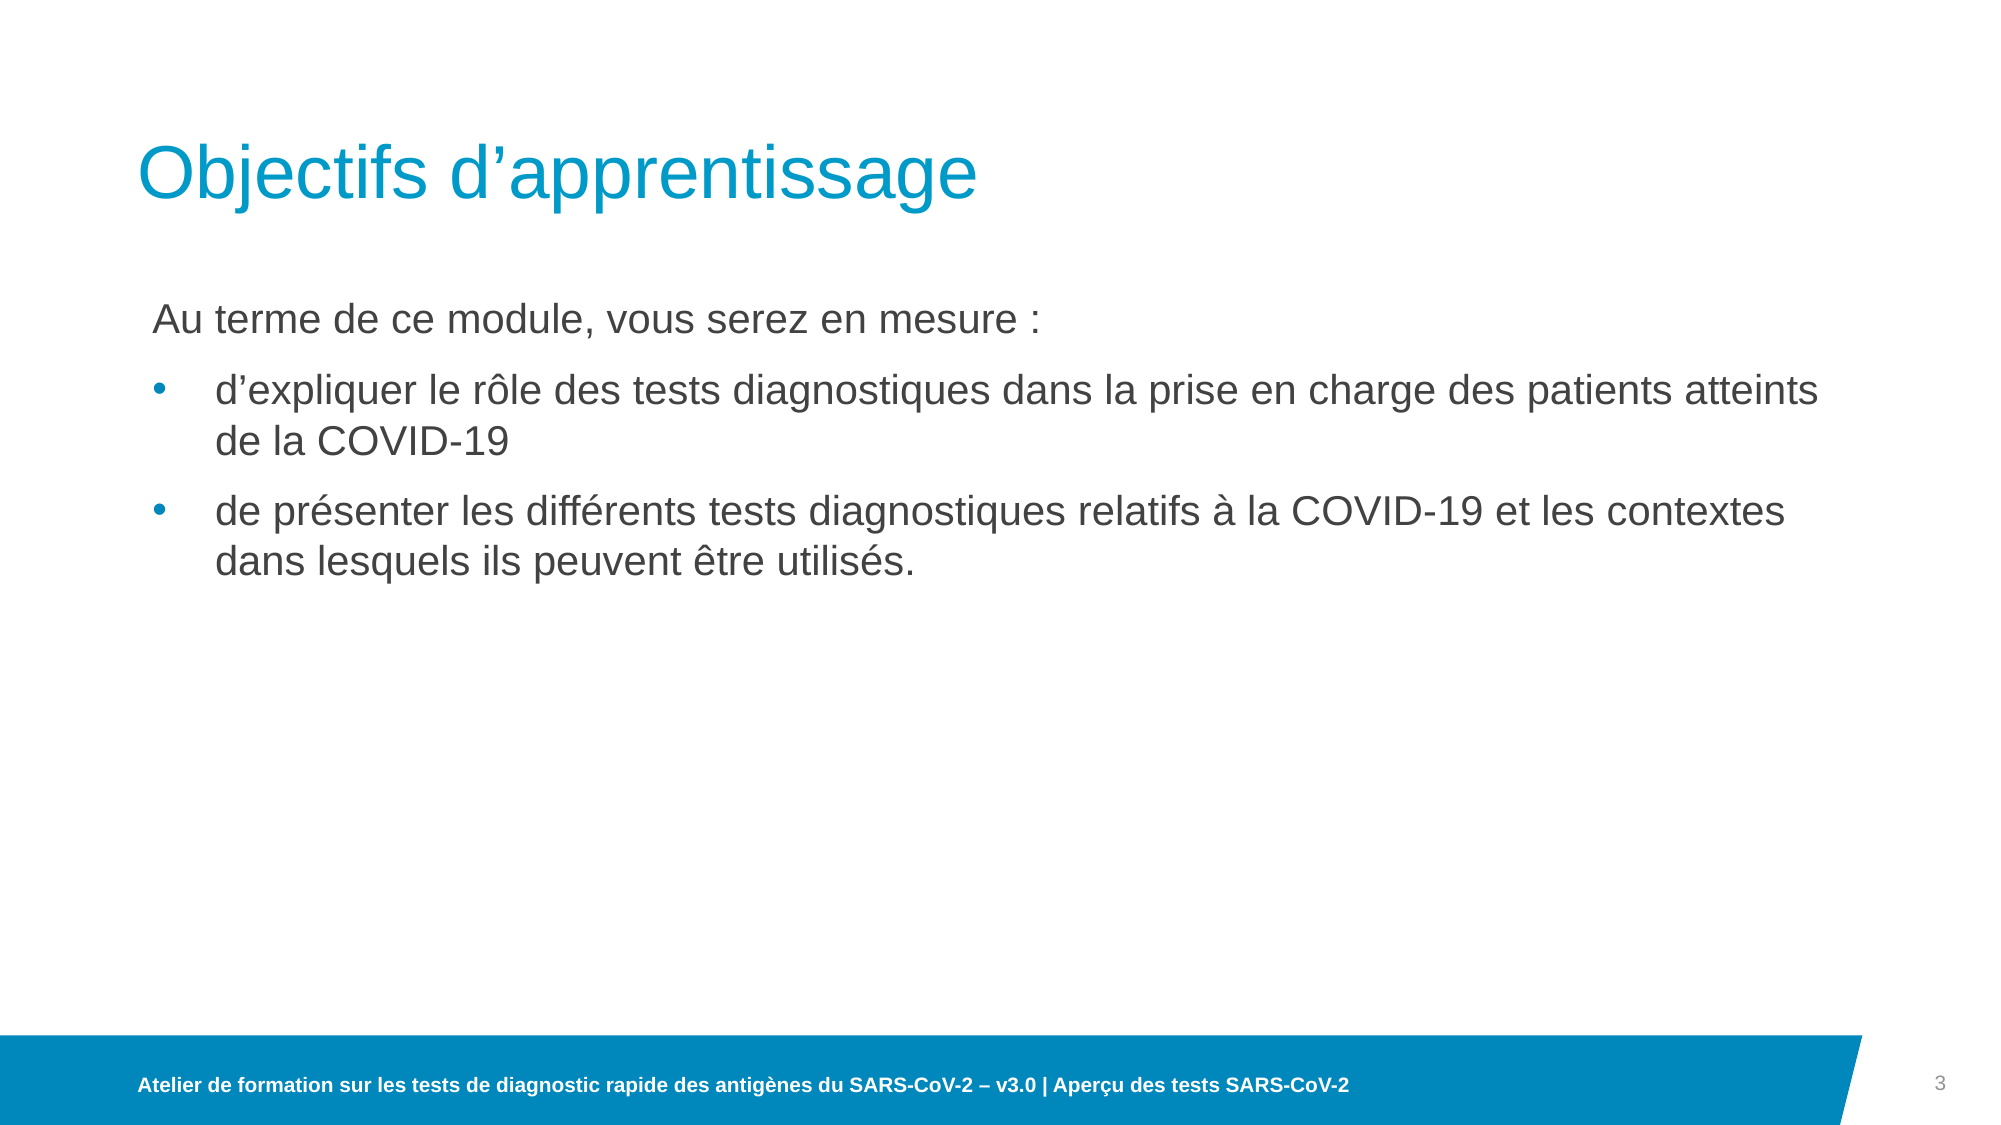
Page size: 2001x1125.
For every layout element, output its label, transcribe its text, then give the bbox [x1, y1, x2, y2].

list Au terme de ce module, vous serez en mesure : d’expliquer le rôle des tests diagnostiques dans la prise en charge des patients atteints de la COVID-19 de présenter les différents tests diagnostiques relatifs à la COVID-19 et les contextes dans lesquels ils peuvent être utilisés. [137, 284, 1863, 1014]
footer Atelier de formation sur les tests de diagnostic rapide des antigènes du SARS-CoV-2 – v3.0 | Aperçu des tests SARS-CoV-2 [137, 1042, 1380, 1125]
slide_number 3 [1862, 1035, 1947, 1125]
title Objectifs d’apprentissage [137, 59, 1863, 215]
